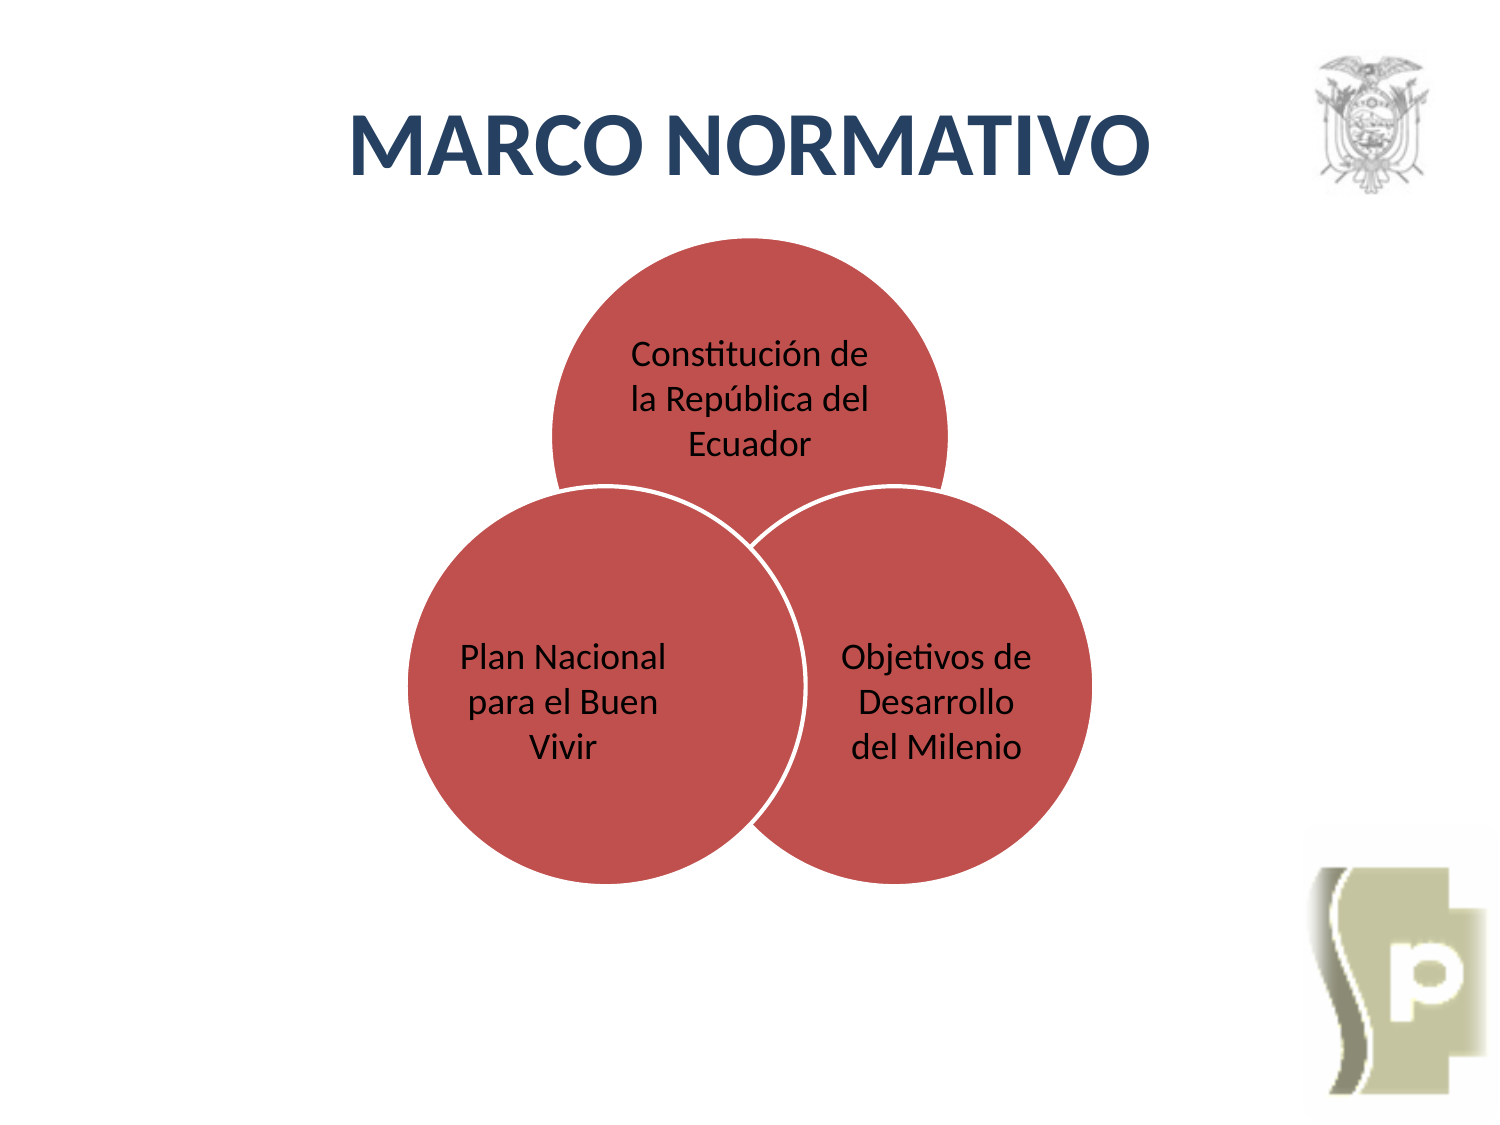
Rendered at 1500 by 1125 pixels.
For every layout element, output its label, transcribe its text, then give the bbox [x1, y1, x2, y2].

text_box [249, 269, 1251, 937]
picture [1300, 821, 1500, 1125]
title MARCO NORMATIVO [75, 45, 1425, 233]
picture [1312, 49, 1437, 200]
